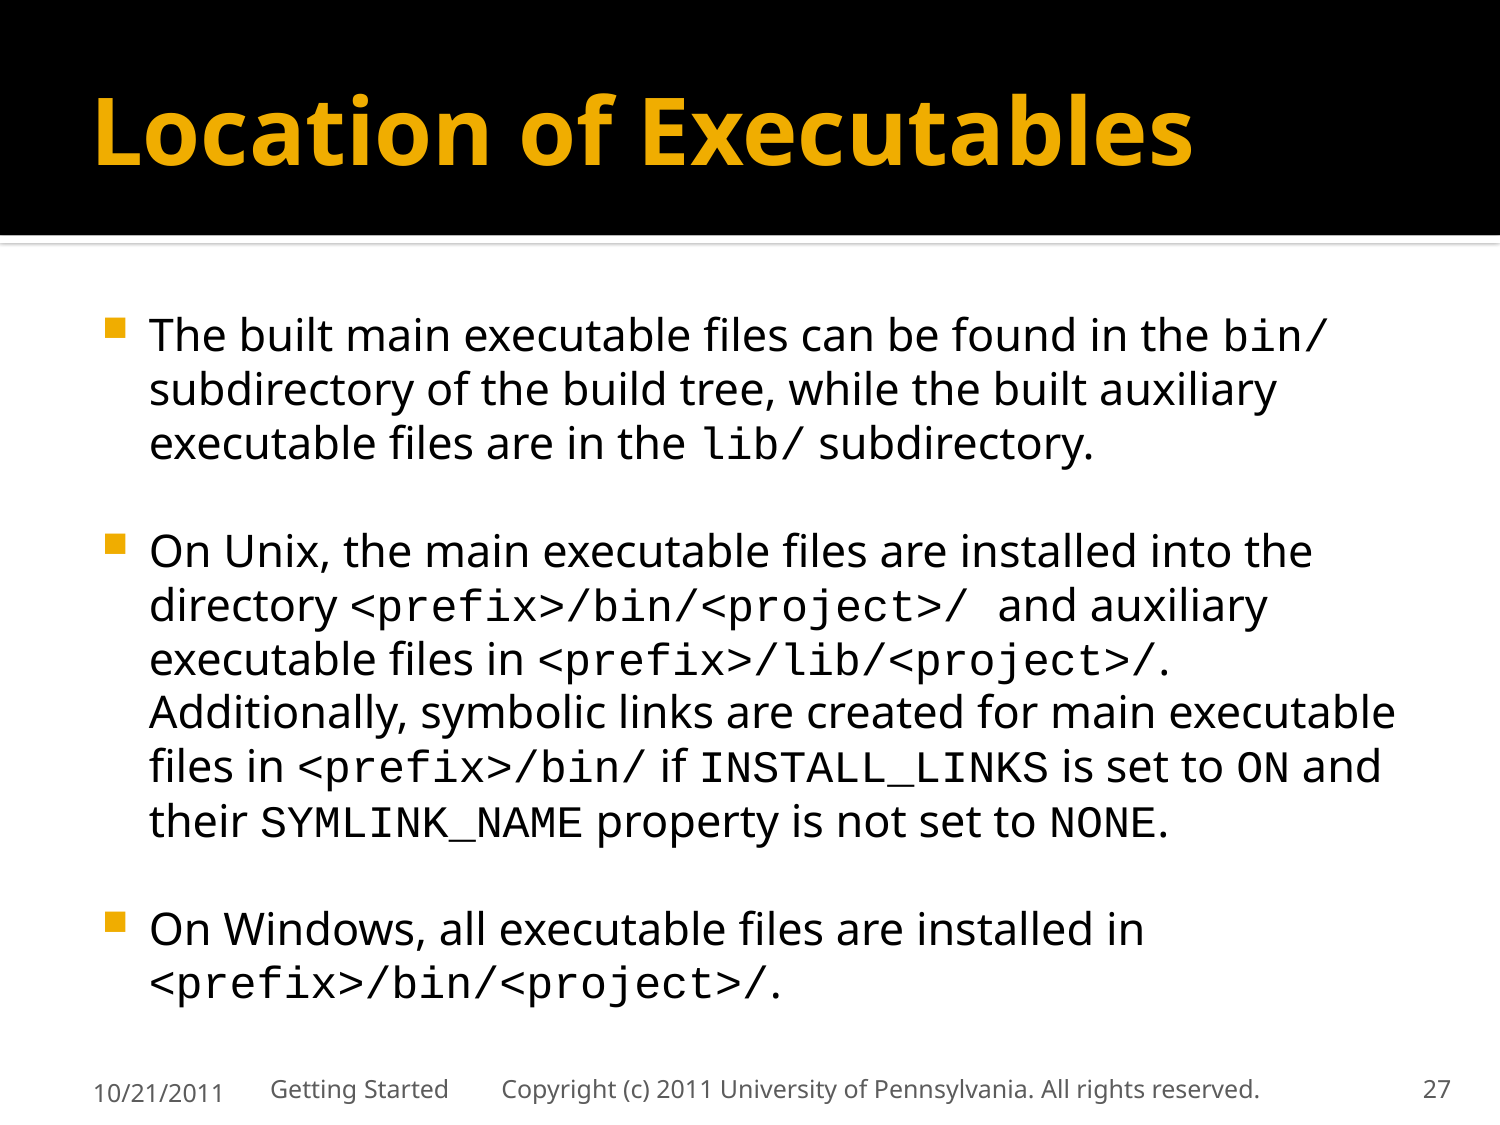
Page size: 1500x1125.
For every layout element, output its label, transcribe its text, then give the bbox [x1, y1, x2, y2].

slide_number 27 [1345, 1062, 1467, 1108]
title Location of Executables [75, 25, 1425, 231]
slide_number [75, 1062, 238, 1108]
footer Getting Started Copyright (c) 2011 University of Pennsylvania. All rights reserved. [262, 1062, 1337, 1108]
list The built main executable files can be found in the bin/ subdirectory of the build tree, while the built auxiliary executable files are in the lib/ subdirectory. On Unix, the main executable files are installed into the directory <prefix>/bin/<project>/ and auxiliary executable files in <prefix>/lib/<project>/. Additionally, symbolic links are created for main executable files in <prefix>/bin/ if INSTALL_LINKS is set to ON and their SYMLINK_NAME property is not set to NONE. On Windows, all executable files are installed in <prefix>/bin/<project>/. [75, 291, 1425, 1050]
